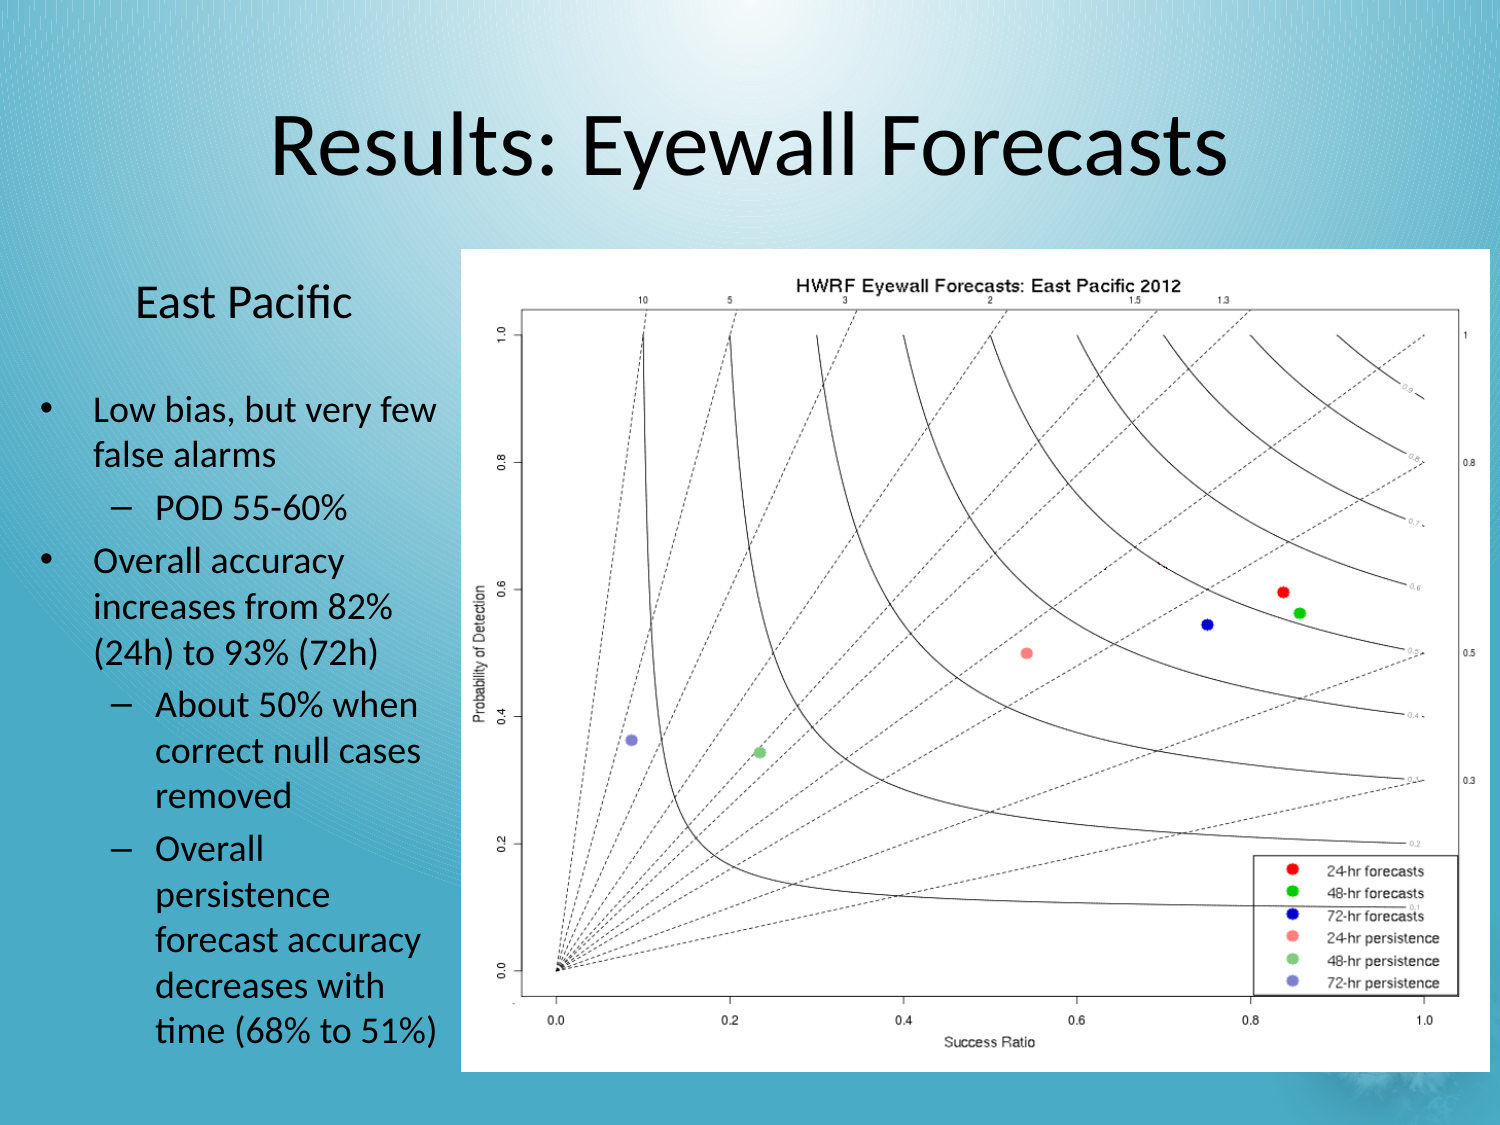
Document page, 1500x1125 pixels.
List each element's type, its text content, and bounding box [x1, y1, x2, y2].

title Results: Eyewall Forecasts [75, 45, 1425, 233]
picture [461, 248, 1500, 1125]
list East Pacific Low bias, but very few false alarms POD 55-60% Overall accuracy increases from 82% (24h) to 93% (72h) About 50% when correct null cases removed Overall persistence forecast accuracy decreases with time (68% to 51%) [24, 262, 459, 1072]
